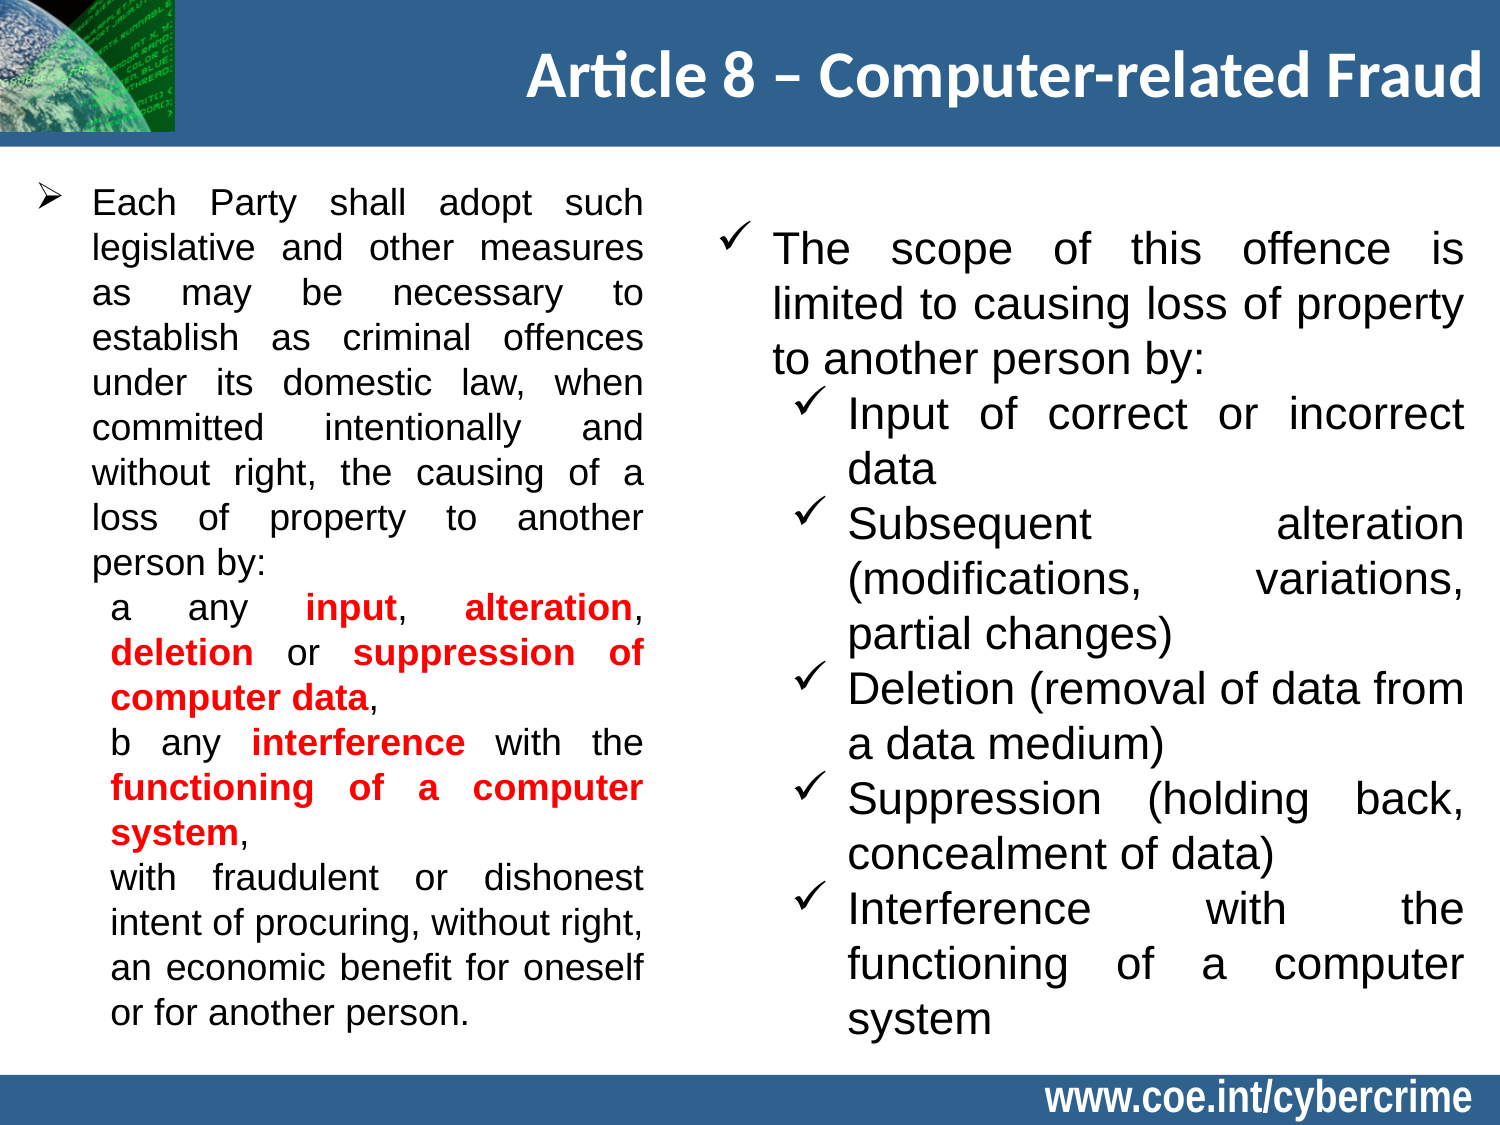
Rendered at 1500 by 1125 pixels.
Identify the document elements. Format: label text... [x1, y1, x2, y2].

text_box Each Party shall adopt such legislative and other measures as may be necessary to establish as criminal offences under its domestic law, when committed intentionally and without right, the causing of a loss of property to another person by: a any input, alteration, deletion or suppression of computer data, b any interference with the functioning of a computer system, with fraudulent or dishonest intent of procuring, without right, an economic benefit for oneself or for another person. [20, 170, 659, 1041]
picture [0, 0, 175, 132]
text_box www.coe.int/cybercrime [1030, 1059, 1500, 1125]
text_box [0, 1073, 1030, 1125]
text_box Article 8 – Computer-related Fraud [0, 0, 1500, 149]
text_box The scope of this offence is limited to causing loss of property to another person by: Input of correct or incorrect data Subsequent alteration (modifications, variations, partial changes) Deletion (removal of data from a data medium) Suppression (holding back, concealment of data) Interference with the functioning of a computer system [701, 211, 1480, 1051]
